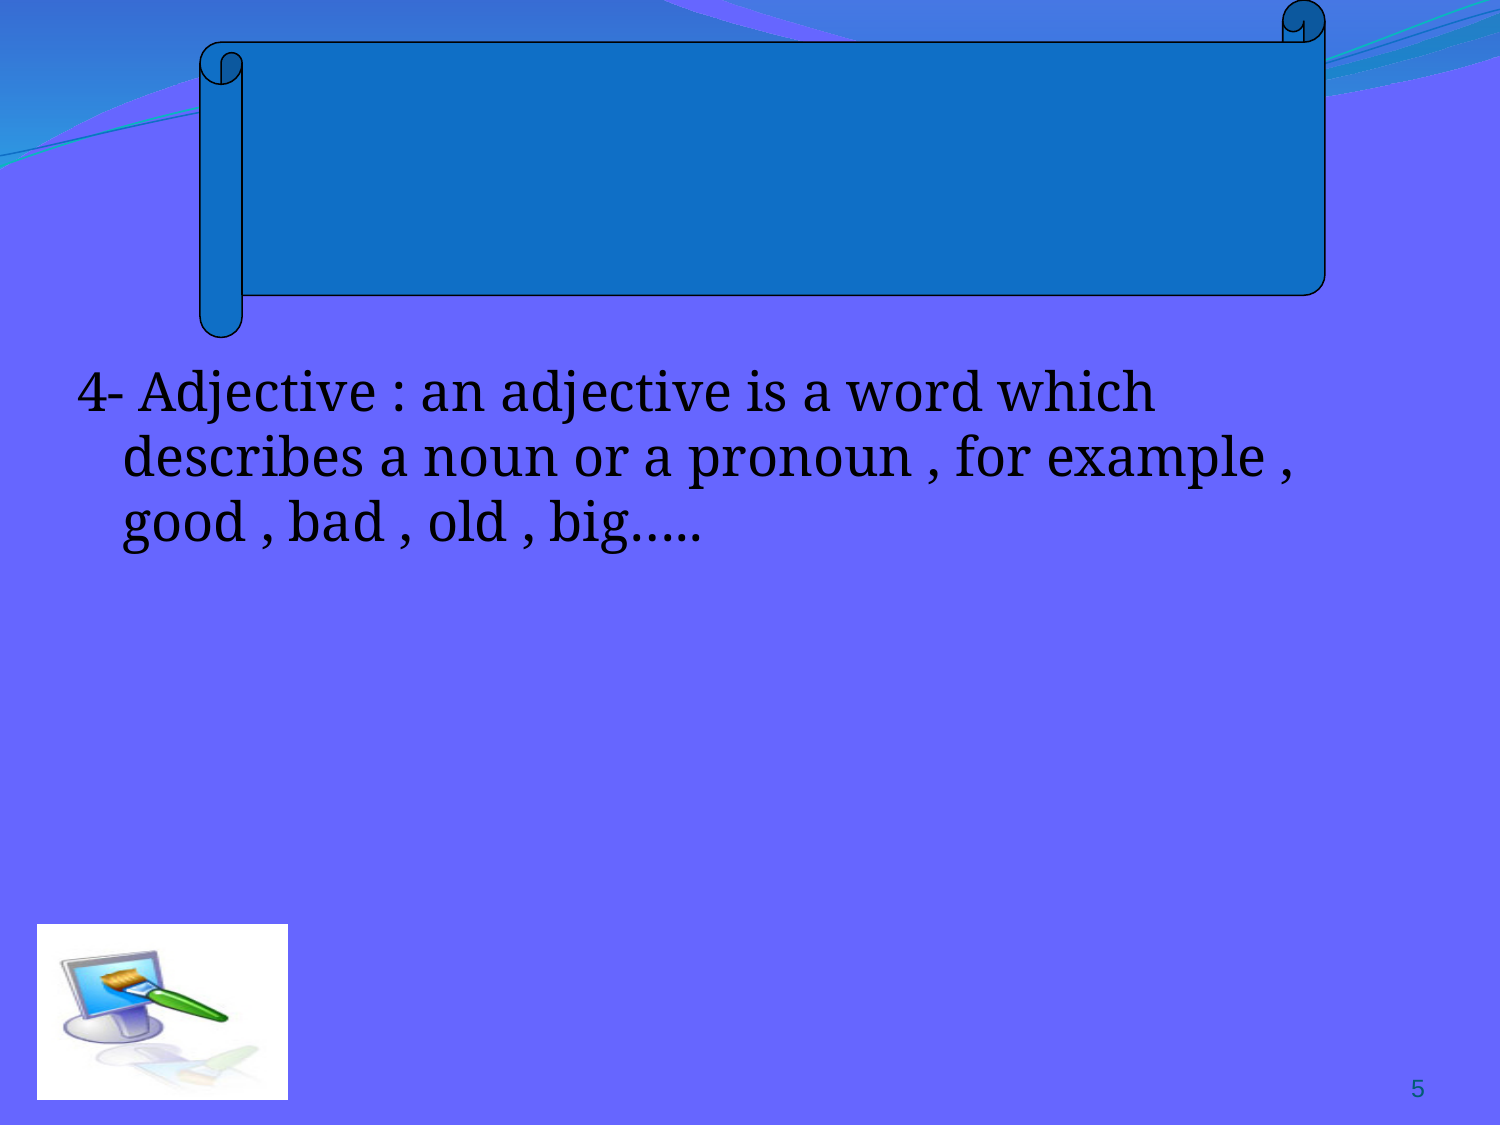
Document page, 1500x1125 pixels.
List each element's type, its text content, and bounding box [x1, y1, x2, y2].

text_box [199, 0, 1325, 338]
picture [37, 924, 288, 1101]
list 4- Adjective : an adjective is a word which describes a noun or a pronoun , for example , good , bad , old , big….. [62, 350, 1413, 1093]
slide_number 5 [1299, 1042, 1425, 1103]
